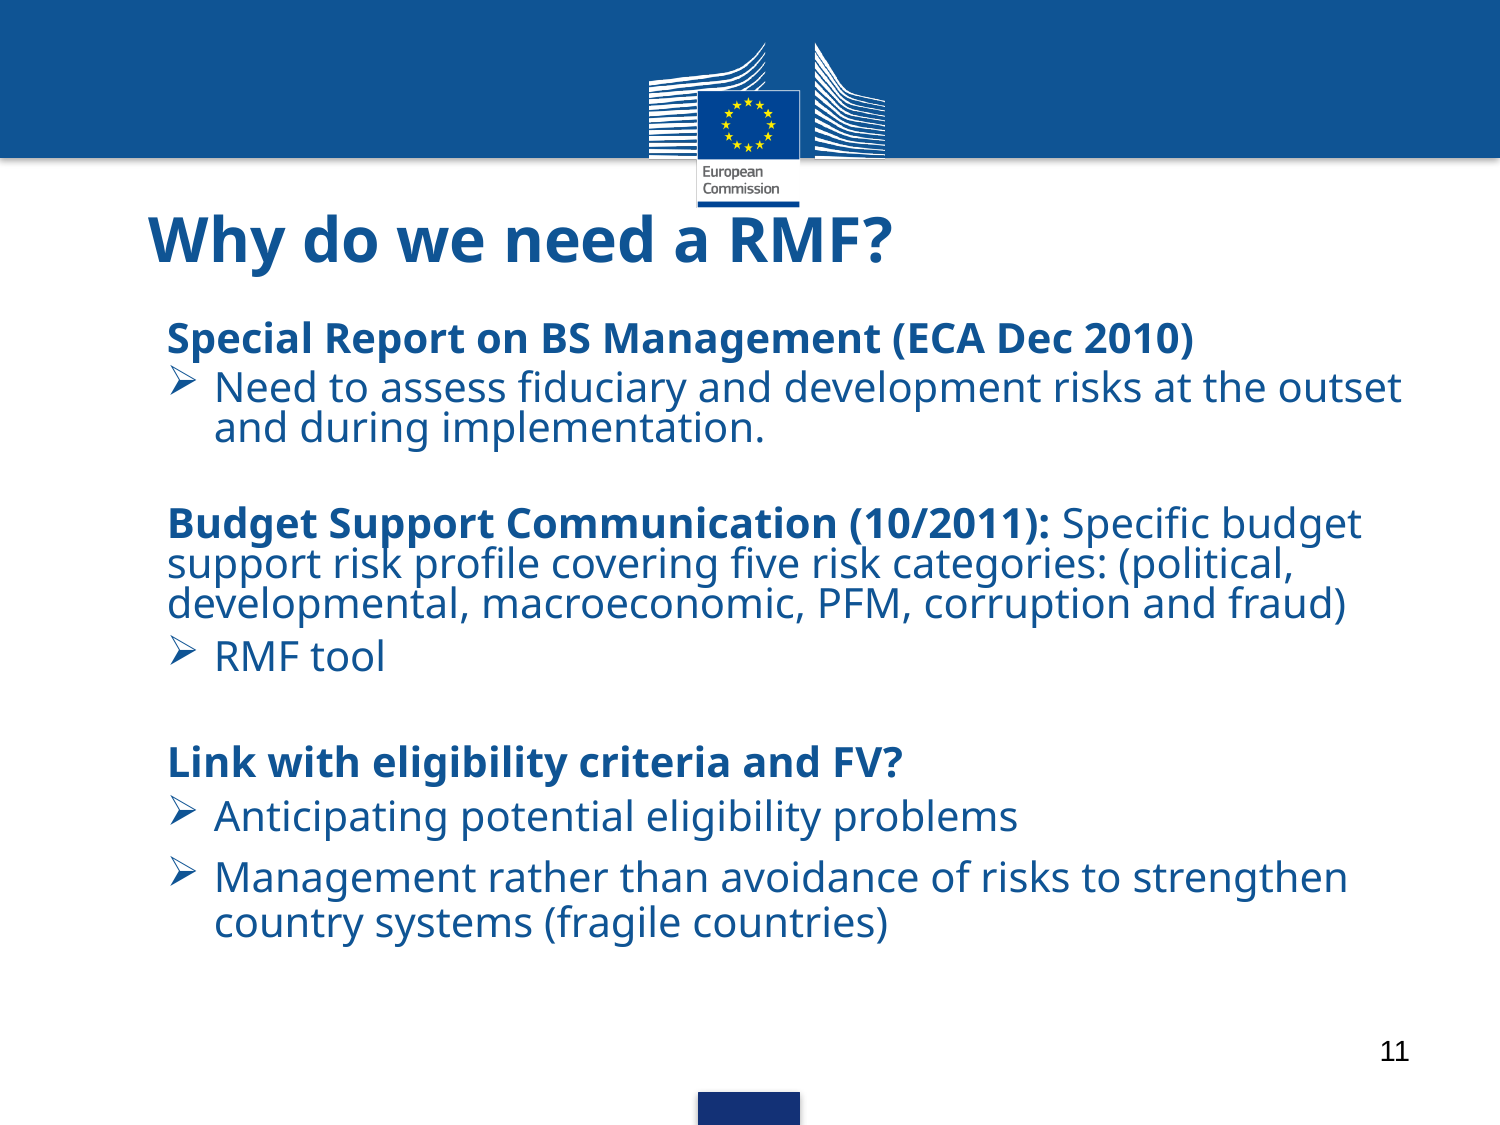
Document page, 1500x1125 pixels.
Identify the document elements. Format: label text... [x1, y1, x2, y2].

title Why do we need a RMF? [74, 160, 1426, 315]
list Special Report on BS Management (ECA Dec 2010) Need to assess fiduciary and development risks at the outset and during implementation. Budget Support Communication (10/2011): Specific budget support risk profile covering five risk categories: (political, developmental, macroeconomic, PFM, corruption and fraud) RMF tool Link with eligibility criteria and FV? Anticipating potential eligibility problems Management rather than avoidance of risks to strengthen country systems (fragile countries) [76, 314, 1428, 1103]
picture [649, 42, 885, 160]
